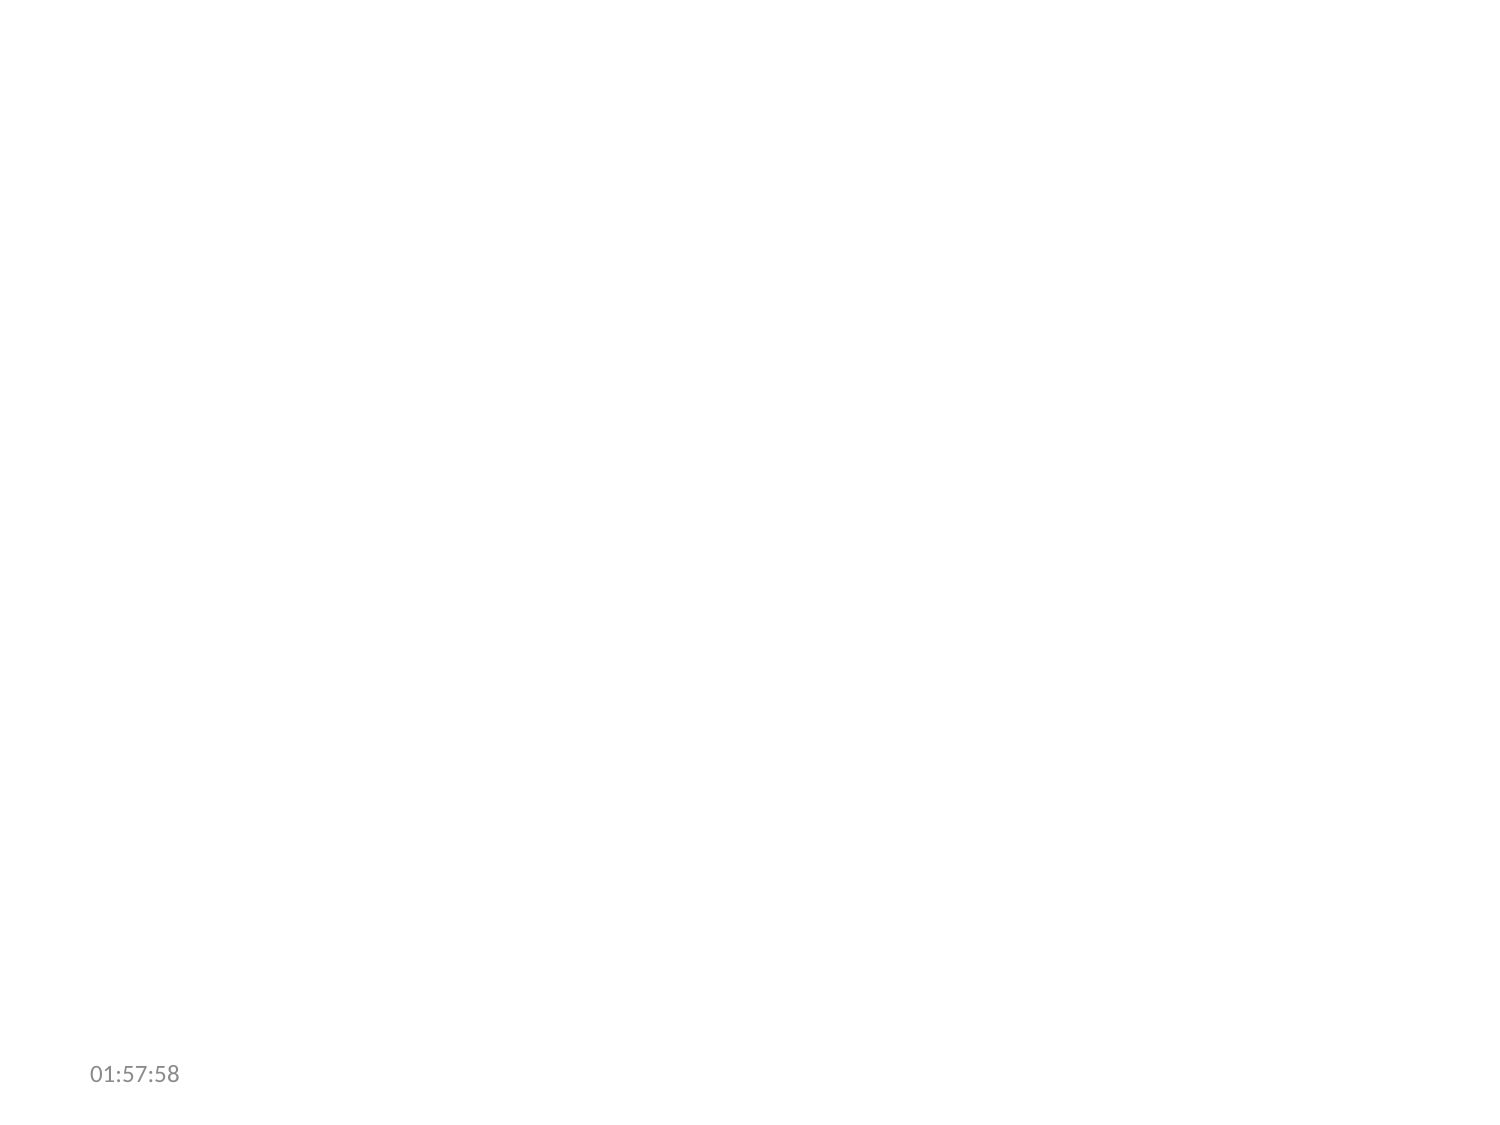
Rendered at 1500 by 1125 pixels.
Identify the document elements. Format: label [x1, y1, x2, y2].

slide_number [75, 1042, 425, 1103]
